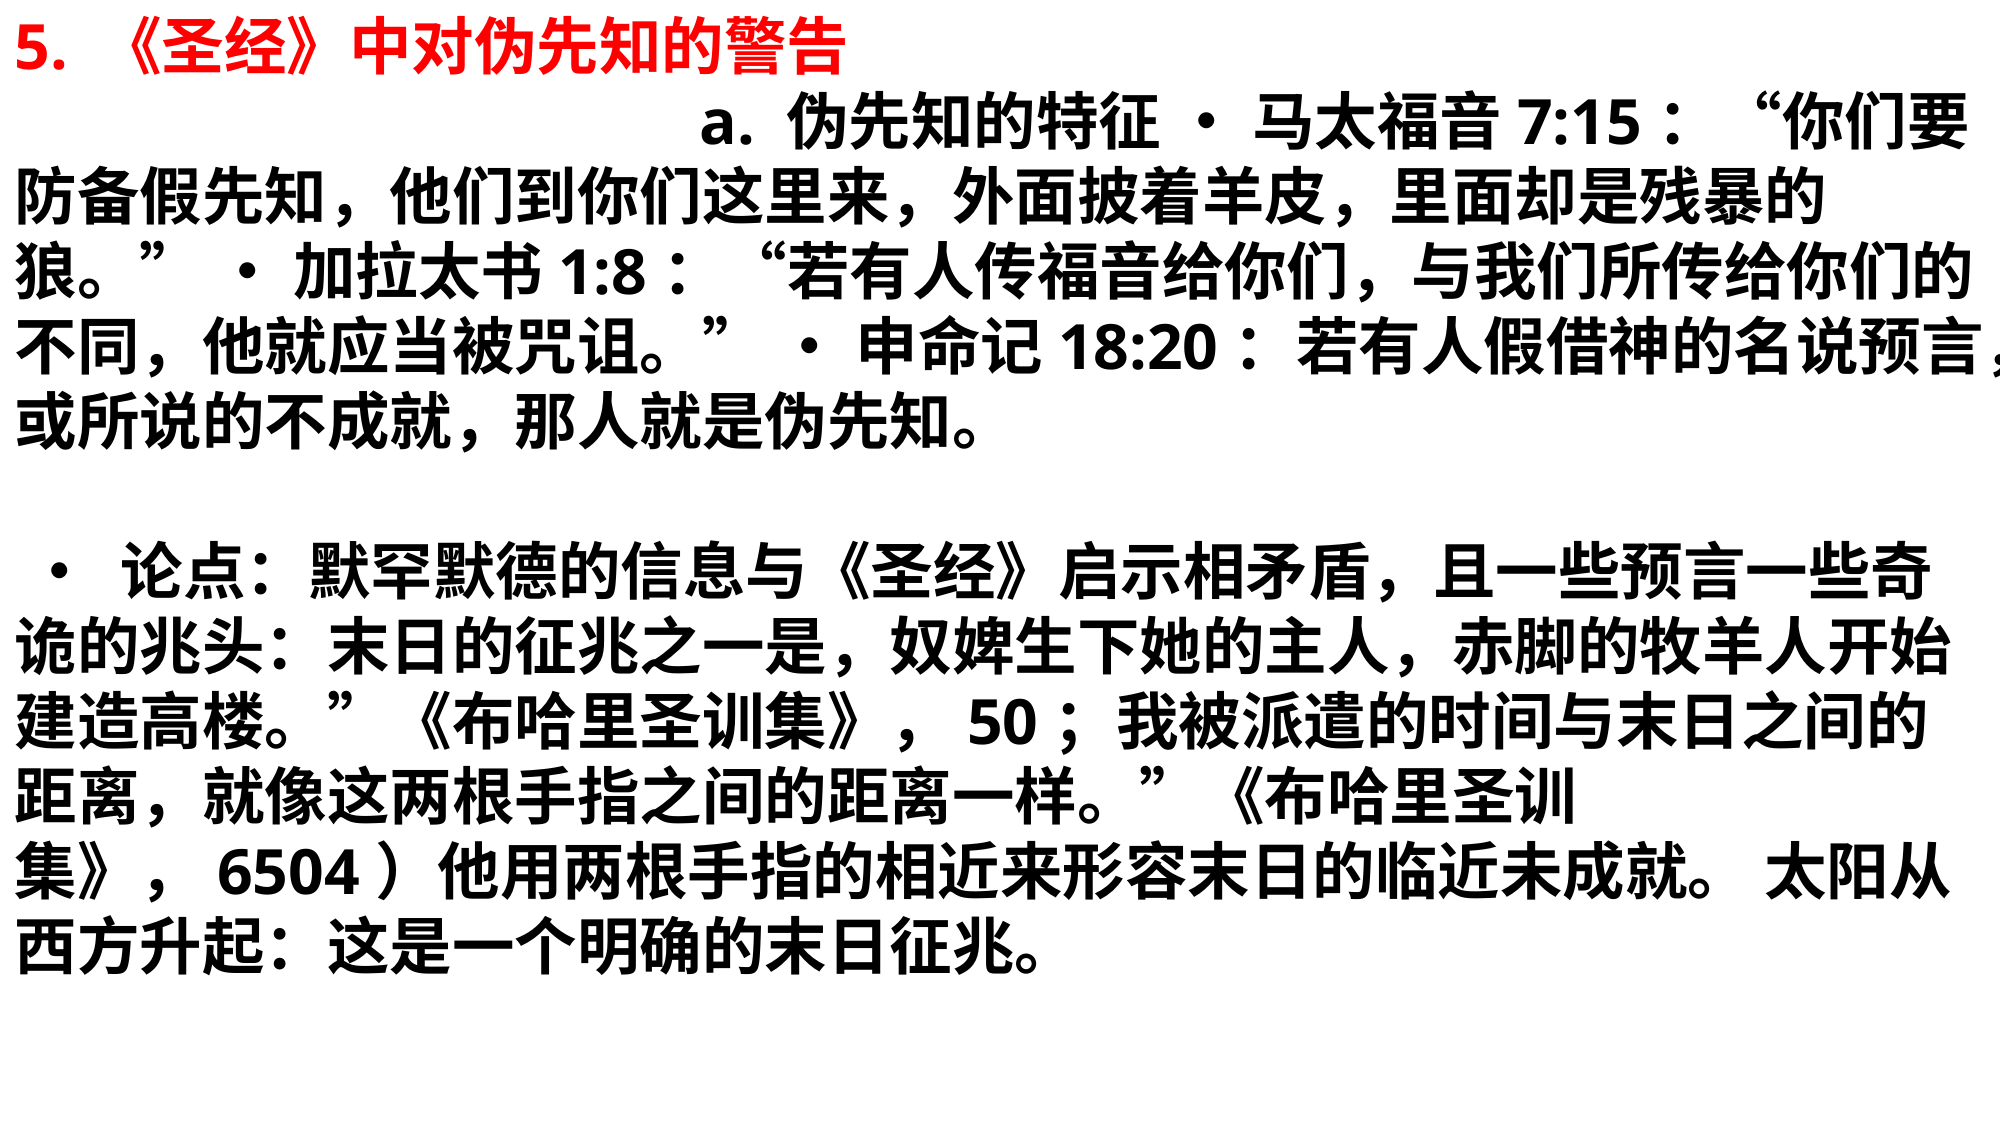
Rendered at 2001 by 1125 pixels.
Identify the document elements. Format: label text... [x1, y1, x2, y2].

text_box 5. 《圣经》中对伪先知的警告 a. 伪先知的特征 • 马太福音7:15：“你们要防备假先知，他们到你们这里来，外面披着羊皮，里面却是残暴的狼。” • 加拉太书1:8：“若有人传福音给你们，与我们所传给你们的不同，他就应当被咒诅。” • 申命记18:20：若有人假借神的名说预言，或所说的不成就，那人就是伪先知。 • 论点：默罕默德的信息与《圣经》启示相矛盾，且一些预言一些奇诡的兆头：末日的征兆之一是，奴婢生下她的主人，赤脚的牧羊人开始建造高楼。”《布哈里圣训集》，50；我被派遣的时间与末日之间的距离，就像这两根手指之间的距离一样。”《布哈里圣训集》，6504）他用两根手指的相近来形容末日的临近未成就。 太阳从西方升起：这是一个明确的末日征兆。 [0, 0, 2000, 989]
